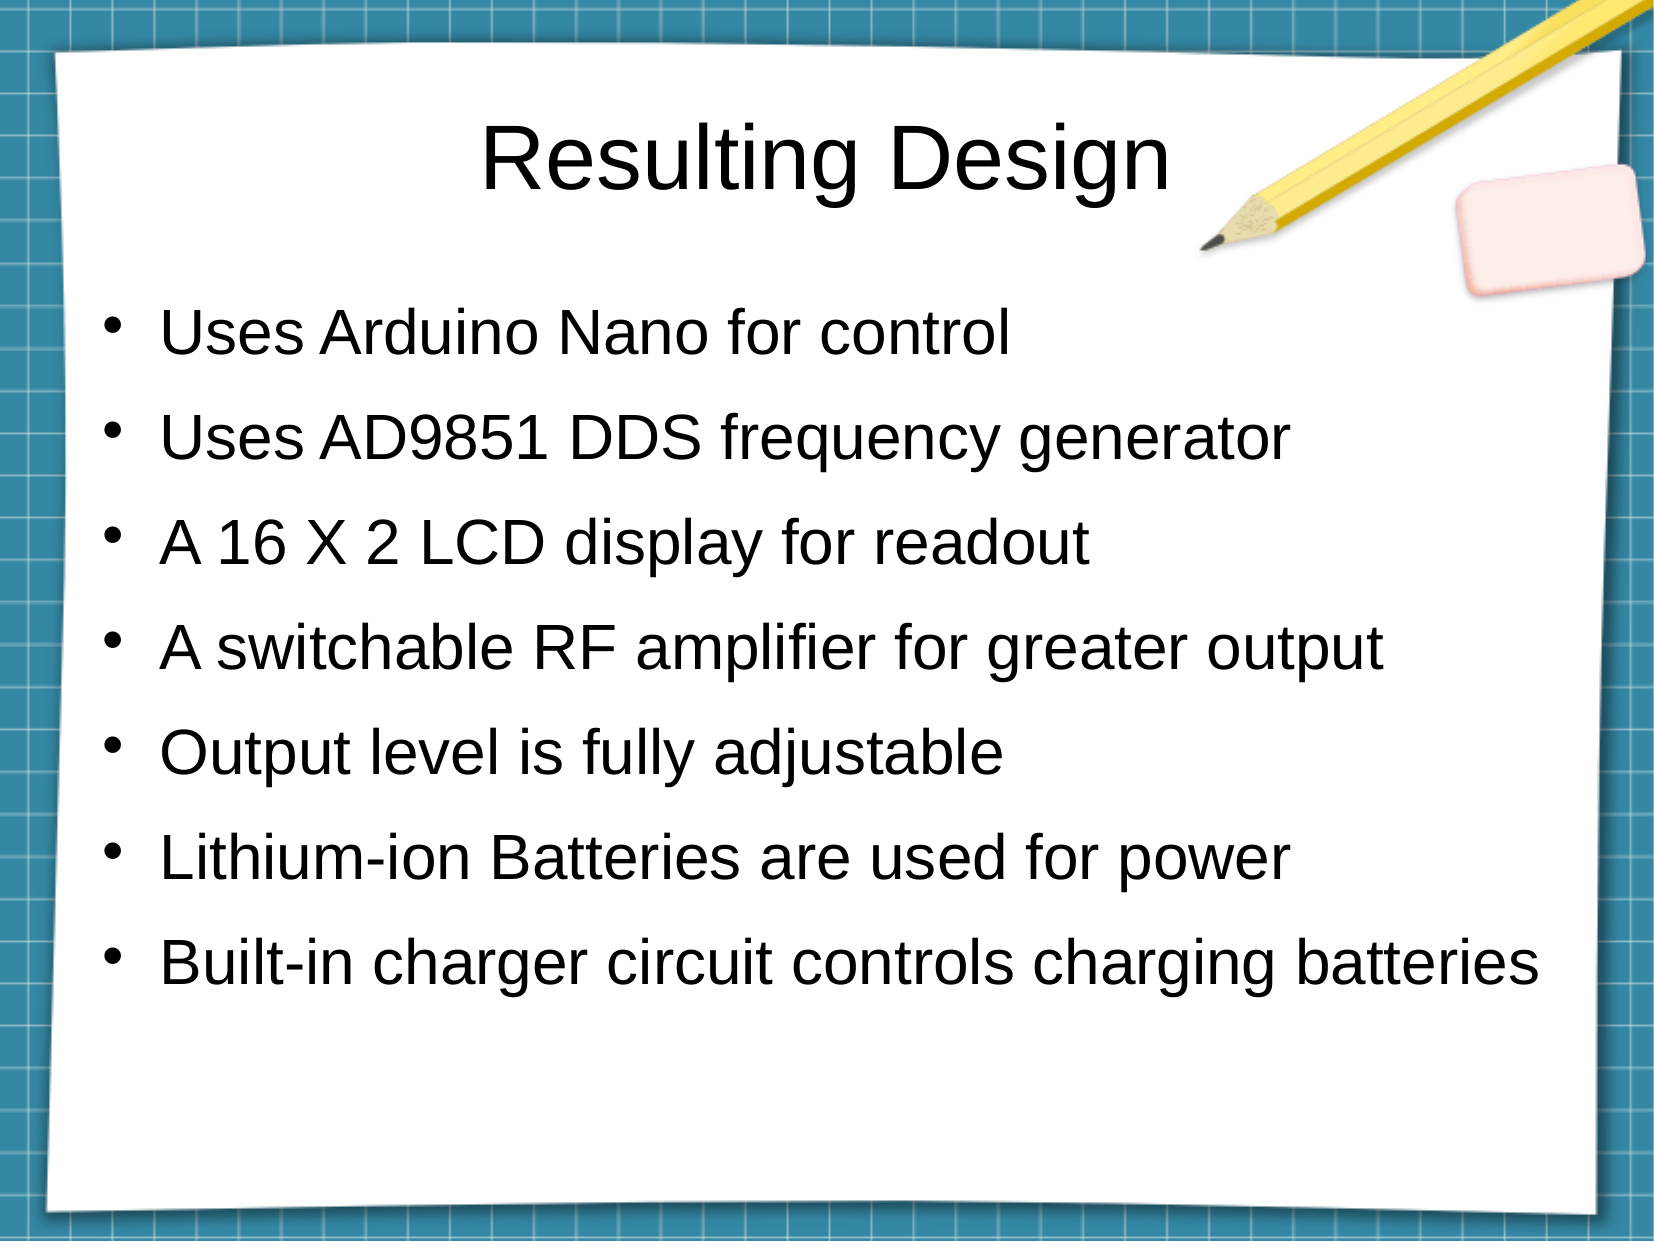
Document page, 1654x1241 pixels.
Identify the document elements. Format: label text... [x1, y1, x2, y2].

picture [0, 0, 1654, 1241]
text_box Resulting Design [82, 97, 1571, 208]
text_box Uses Arduino Nano for control Uses AD9851 DDS frequency generator A 16 X 2 LCD display for readout A switchable RF amplifier for greater output Output level is fully adjustable Lithium-ion Batteries are used for power Built-in charger circuit controls charging batteries [82, 290, 1571, 1010]
